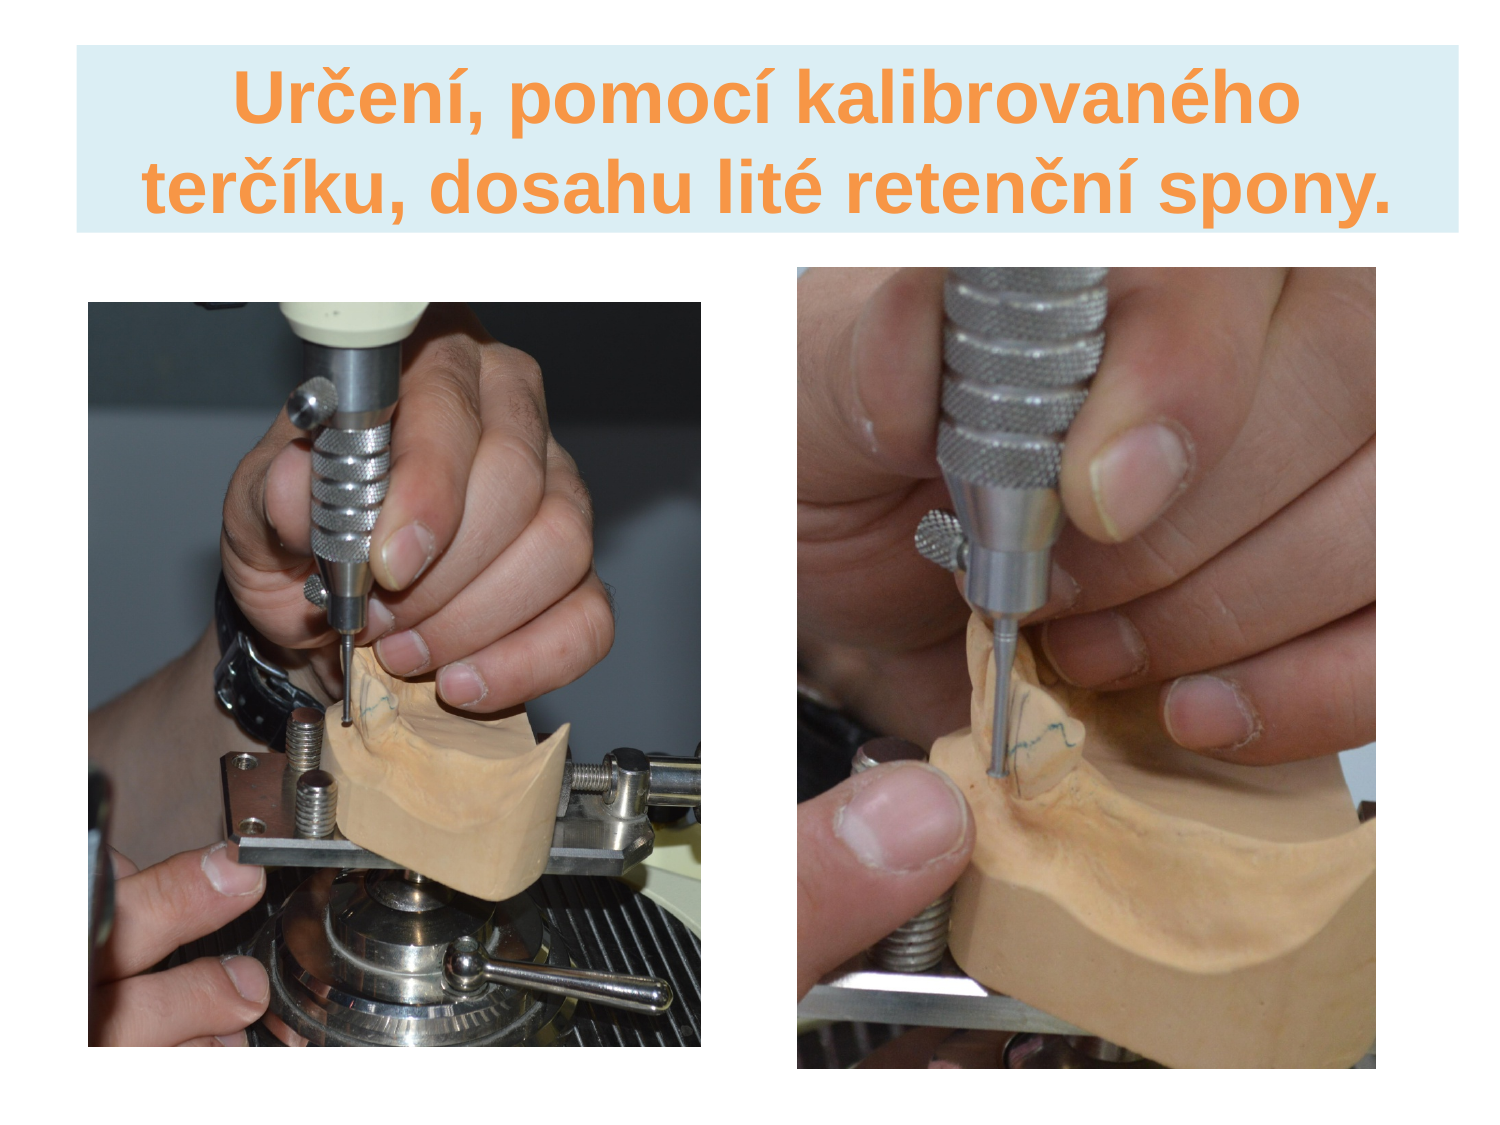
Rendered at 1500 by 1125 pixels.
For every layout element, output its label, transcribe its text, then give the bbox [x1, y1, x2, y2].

picture [88, 302, 701, 1048]
title Určení, pomocí kalibrovaného terčíku, dosahu lité retenční spony. [76, 44, 1459, 233]
picture [796, 266, 1377, 1069]
